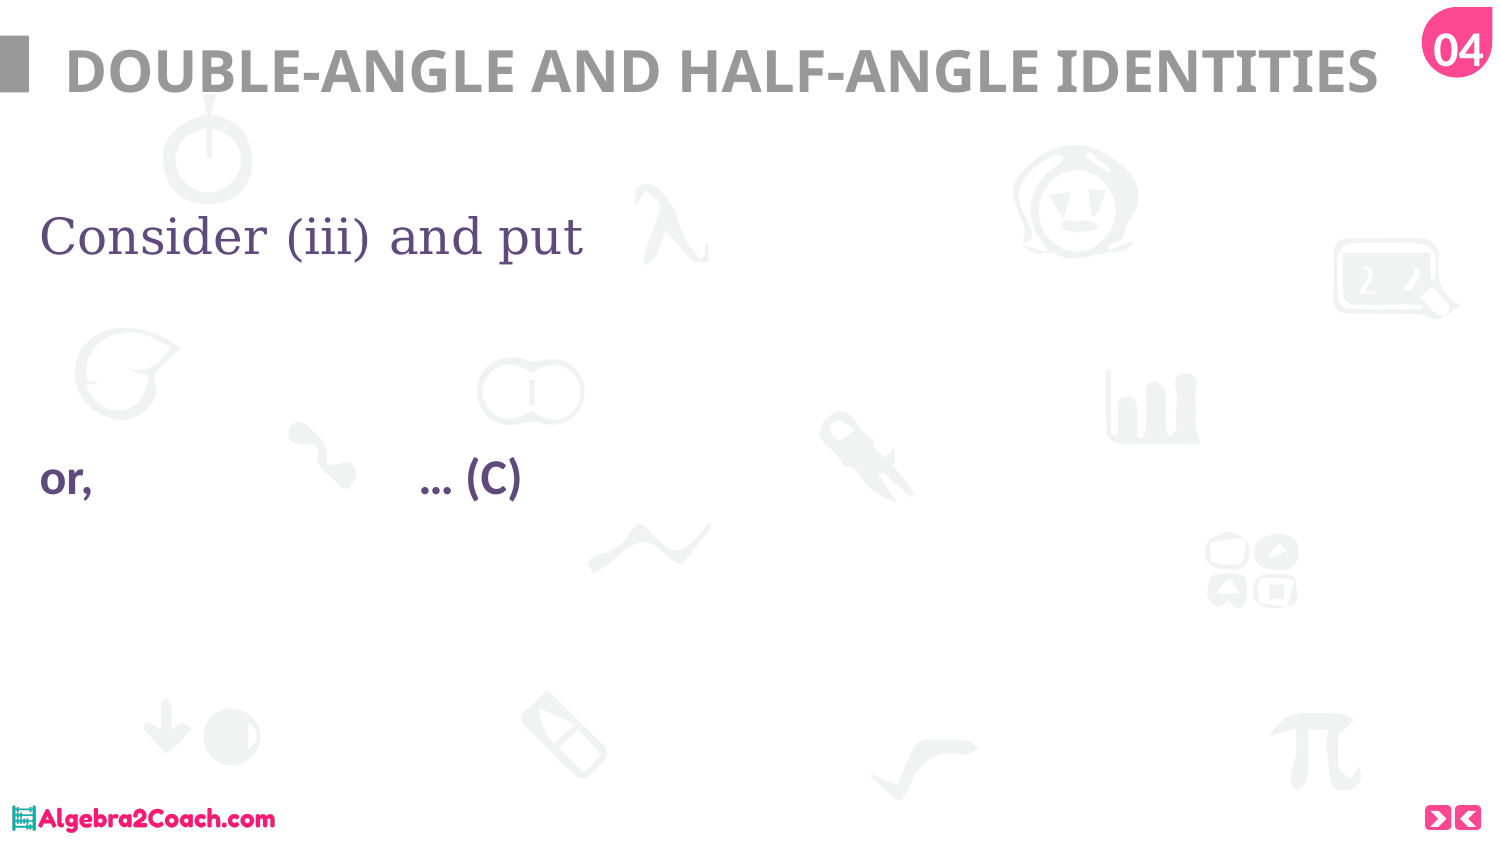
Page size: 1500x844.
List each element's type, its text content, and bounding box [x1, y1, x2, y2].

title DOUBLE-ANGLE AND HALF-ANGLE IDENTITIES [24, 45, 1419, 92]
text_box 04 [1418, 9, 1500, 85]
picture [10, 803, 277, 835]
